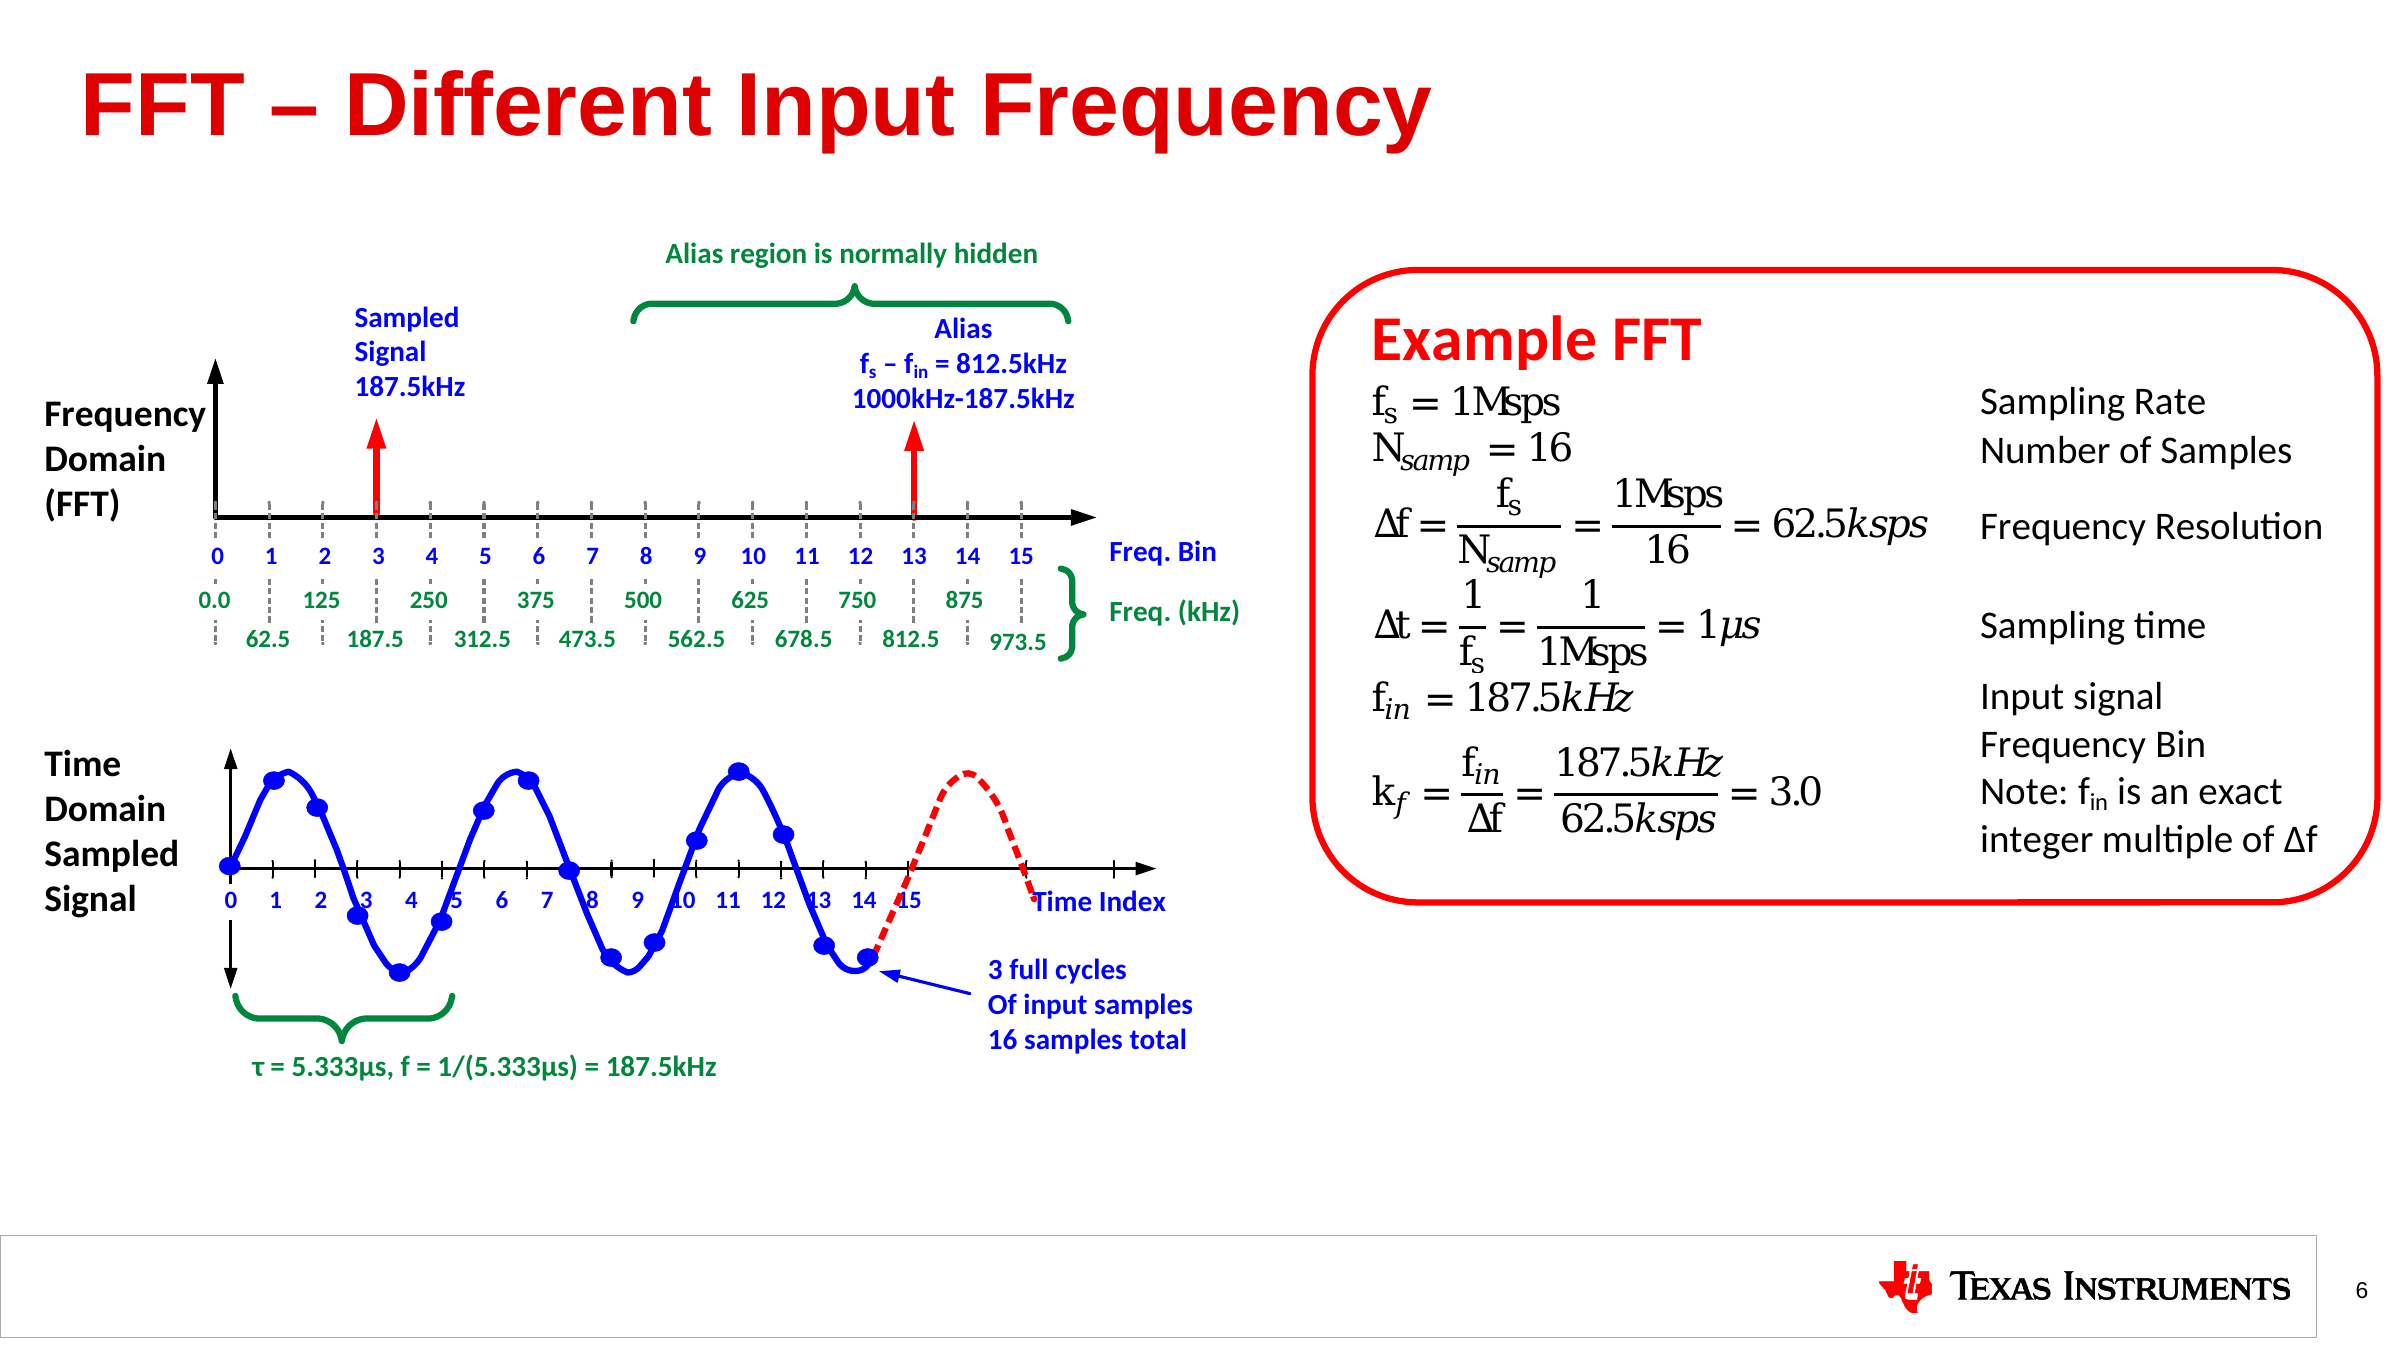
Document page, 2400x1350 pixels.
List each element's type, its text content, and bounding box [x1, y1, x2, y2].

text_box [1349, 299, 2400, 955]
text_box [1310, 267, 2346, 875]
picture [1879, 1261, 2290, 1265]
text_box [41, 230, 1243, 1089]
picture [1879, 1307, 2290, 1313]
title FFT – Different Input Frequency [60, 27, 2282, 189]
slide_number 6 [1828, 1265, 2389, 1307]
